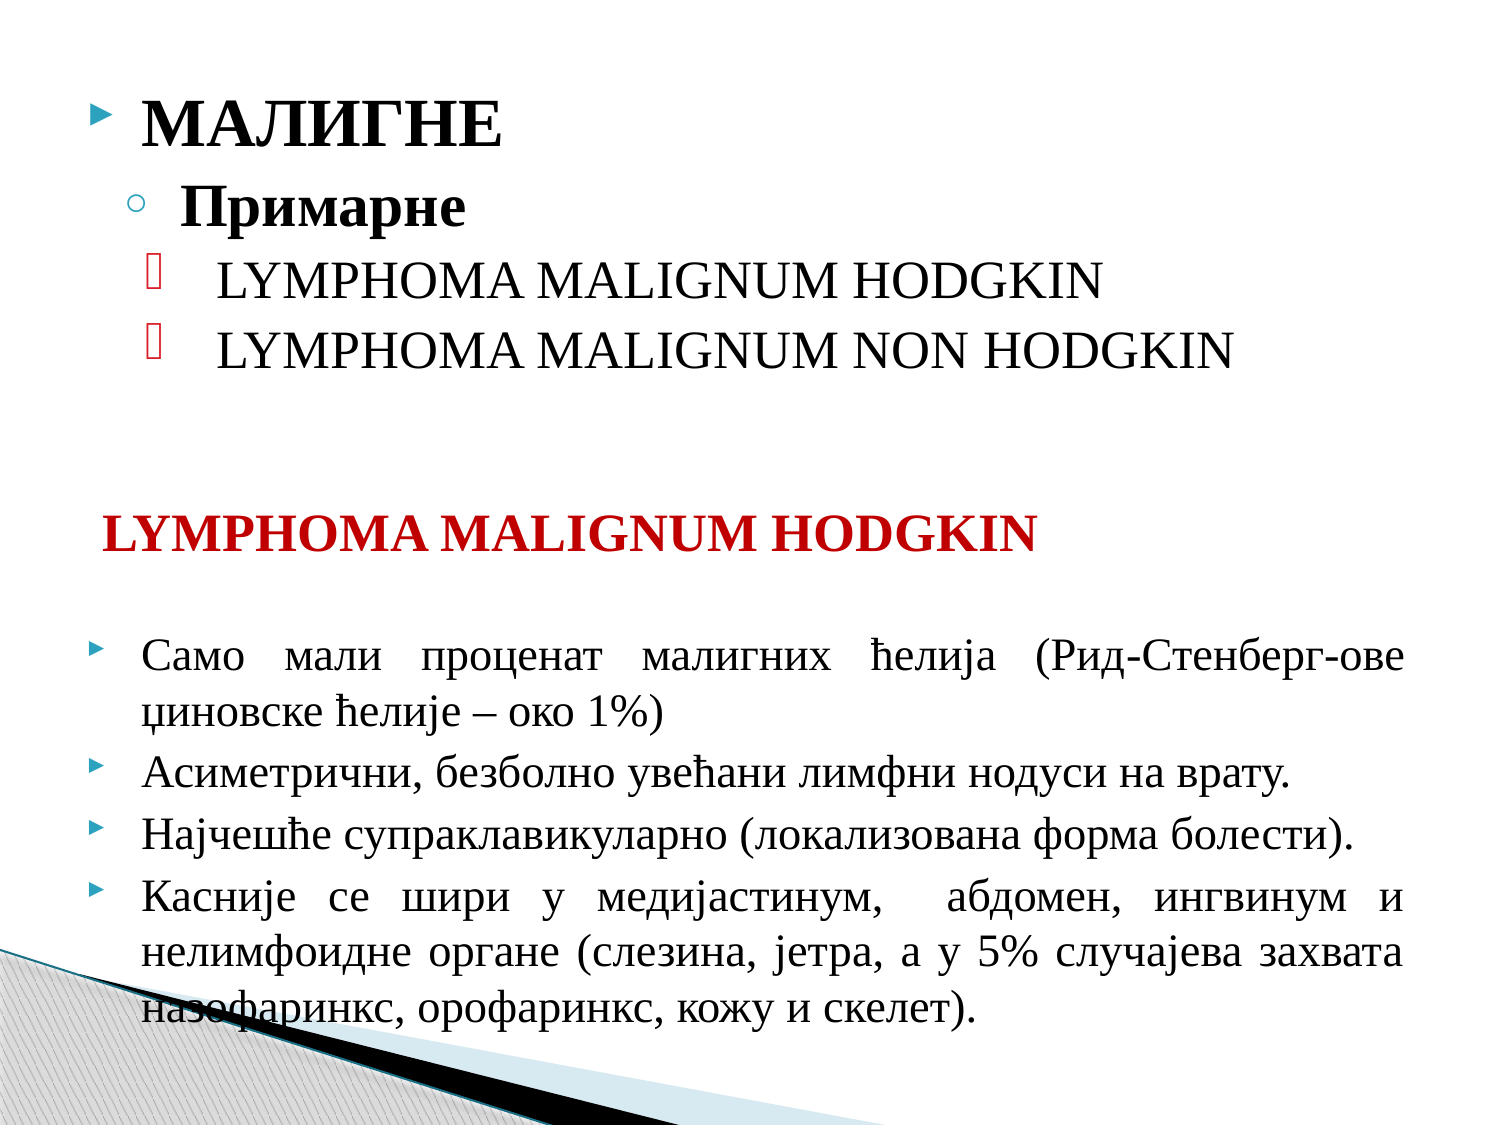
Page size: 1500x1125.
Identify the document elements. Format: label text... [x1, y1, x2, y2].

list МАЛИГНЕ Примарне LYMPHOMA MALIGNUM HODGKIN LYMPHOMA MALIGNUM NON HODGKIN LYMPHOMA MALIGNUM HODGKIN Само мали проценат малигних ћелија (Рид-Стенберг-ове џиновске ћелије – око 1%) Асиметрични, безболно увећани лимфни нодуси на врату. Најчешће супраклавикуларно (локализована форма болести). Касније се шири у медијастинум, абдомен, ингвинум и нелимфоидне органе (слезина, јетра, а у 5% случајева захвата назофаринкс, орофаринкс, кожу и скелет). [70, 70, 1421, 1044]
